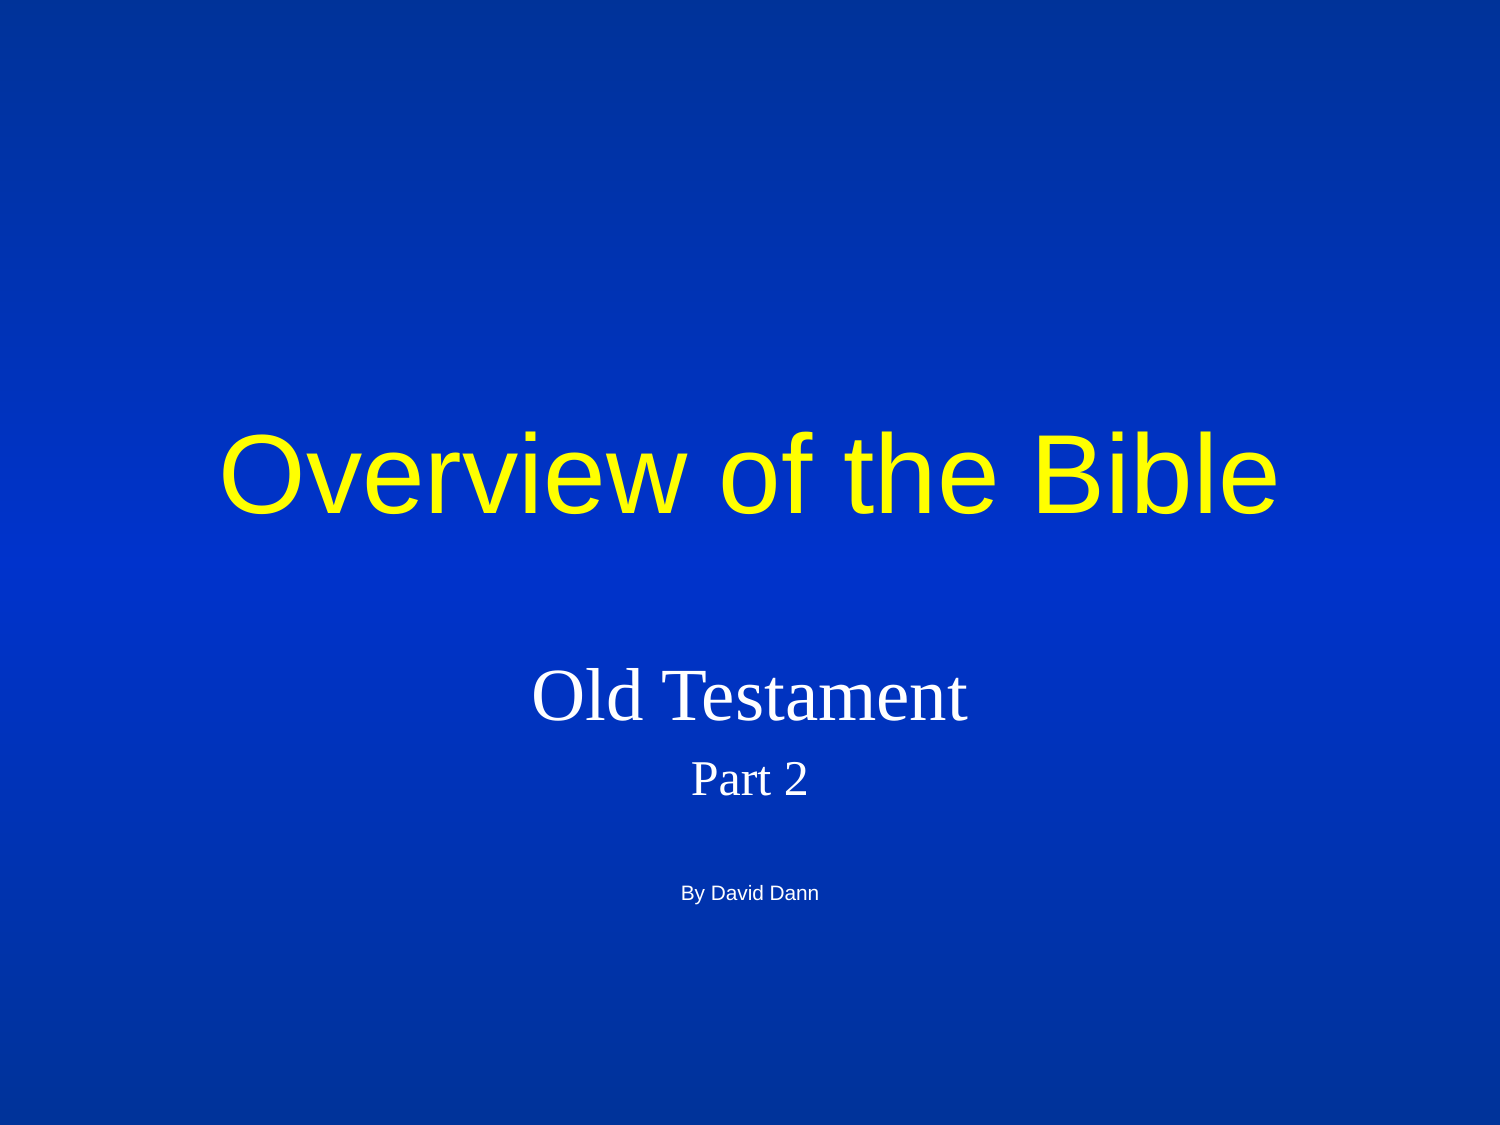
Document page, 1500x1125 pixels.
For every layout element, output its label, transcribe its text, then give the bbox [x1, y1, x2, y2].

title Overview of the Bible [112, 375, 1388, 563]
subtitle Old Testament Part 2 By David Dann [225, 637, 1275, 1088]
